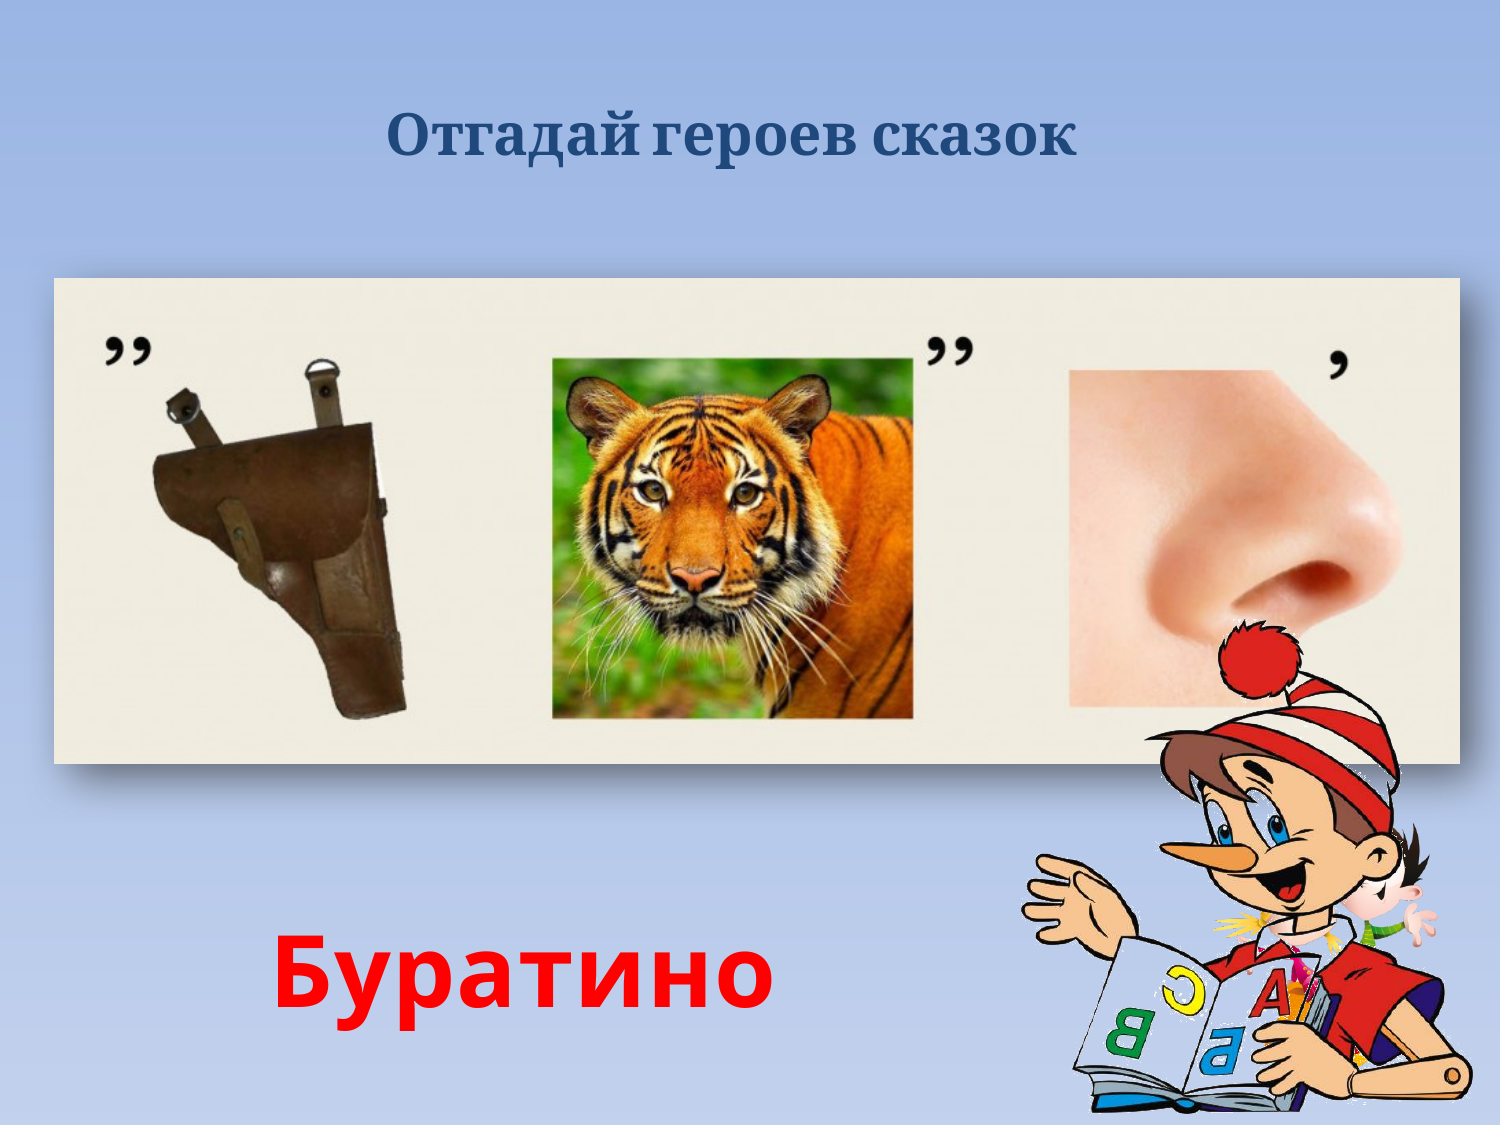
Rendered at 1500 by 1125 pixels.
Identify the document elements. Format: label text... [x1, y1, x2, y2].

text_box Буратино [222, 833, 870, 1049]
text_box Отгадай героев сказок [370, 90, 1093, 175]
picture [54, 278, 1473, 1114]
